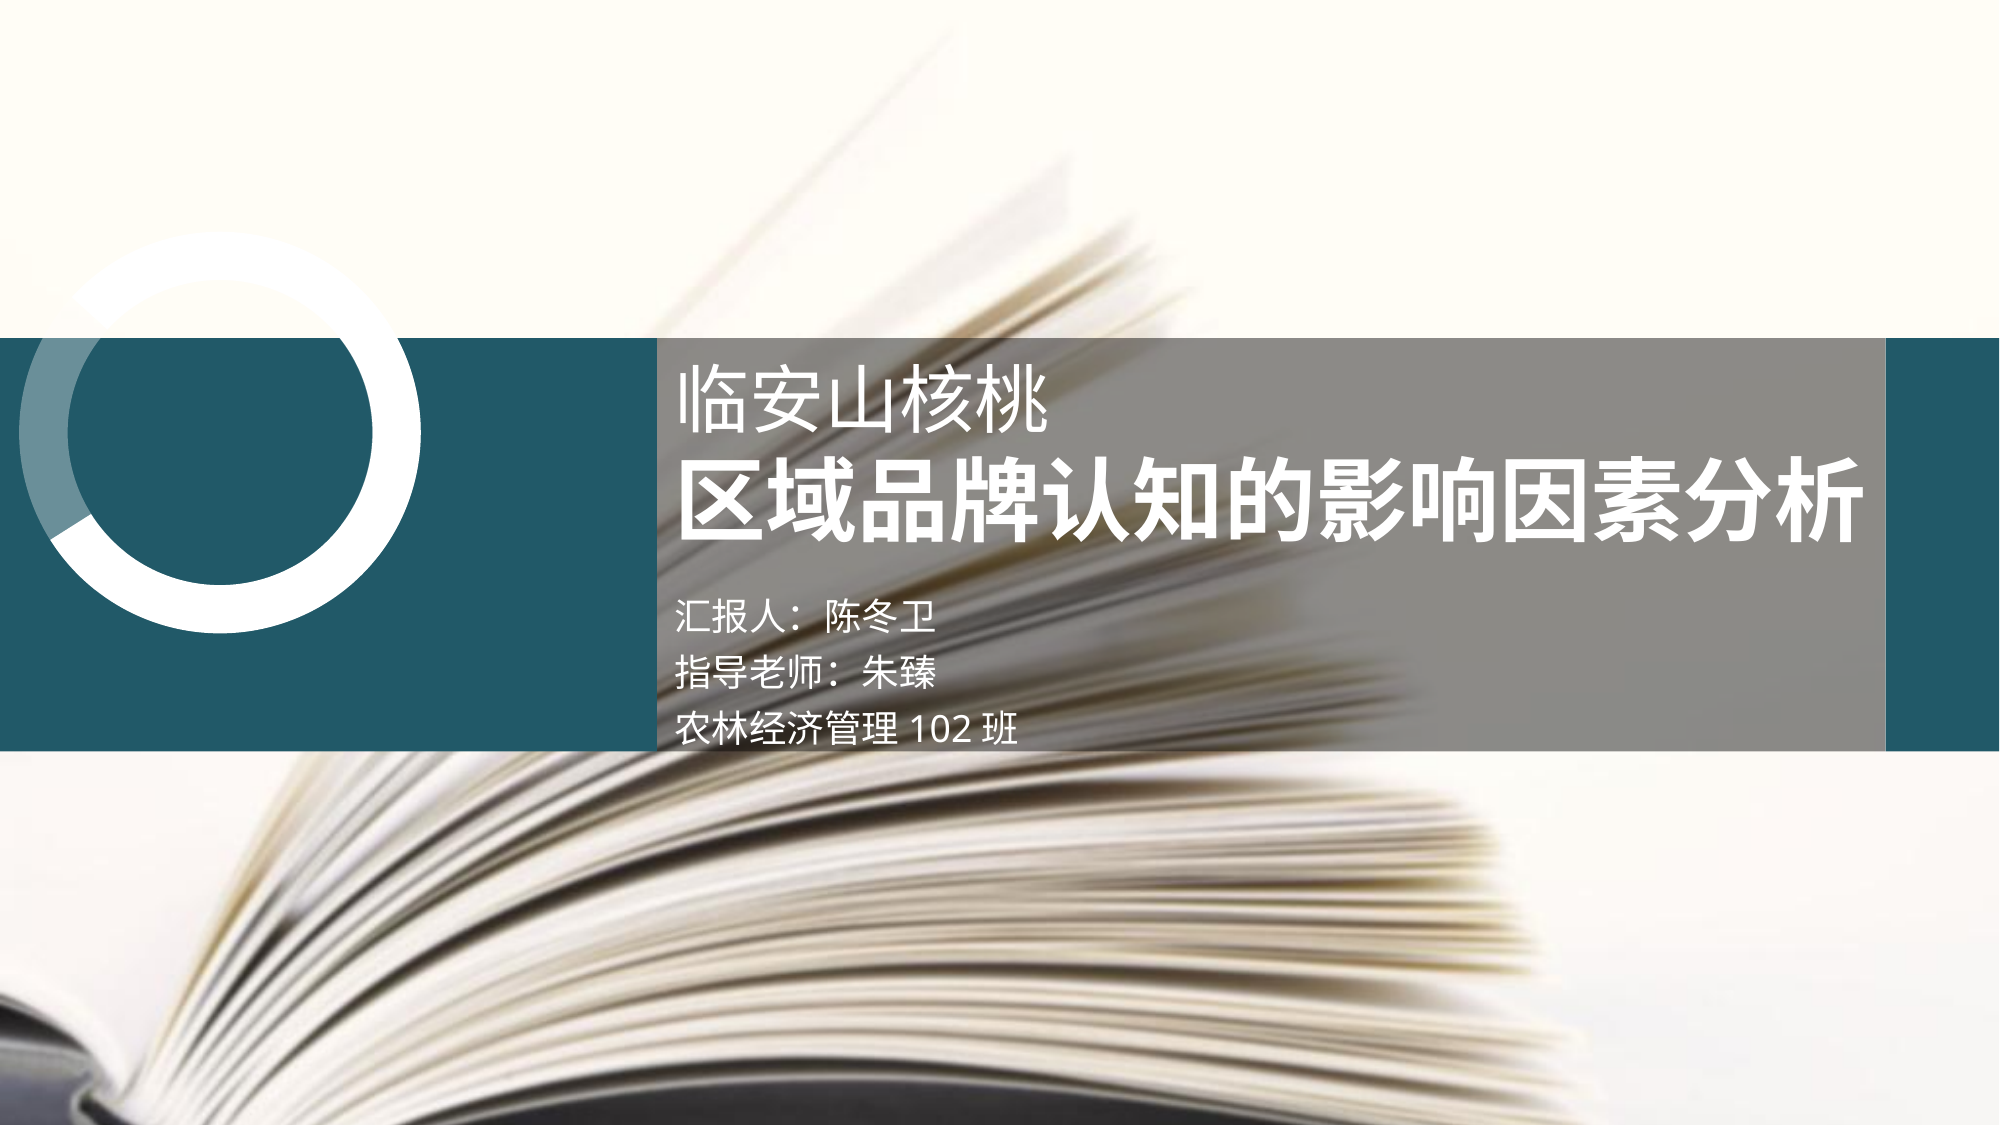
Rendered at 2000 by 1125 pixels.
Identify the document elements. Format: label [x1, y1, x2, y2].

text_box [18, 231, 422, 634]
picture [0, 0, 2000, 1125]
